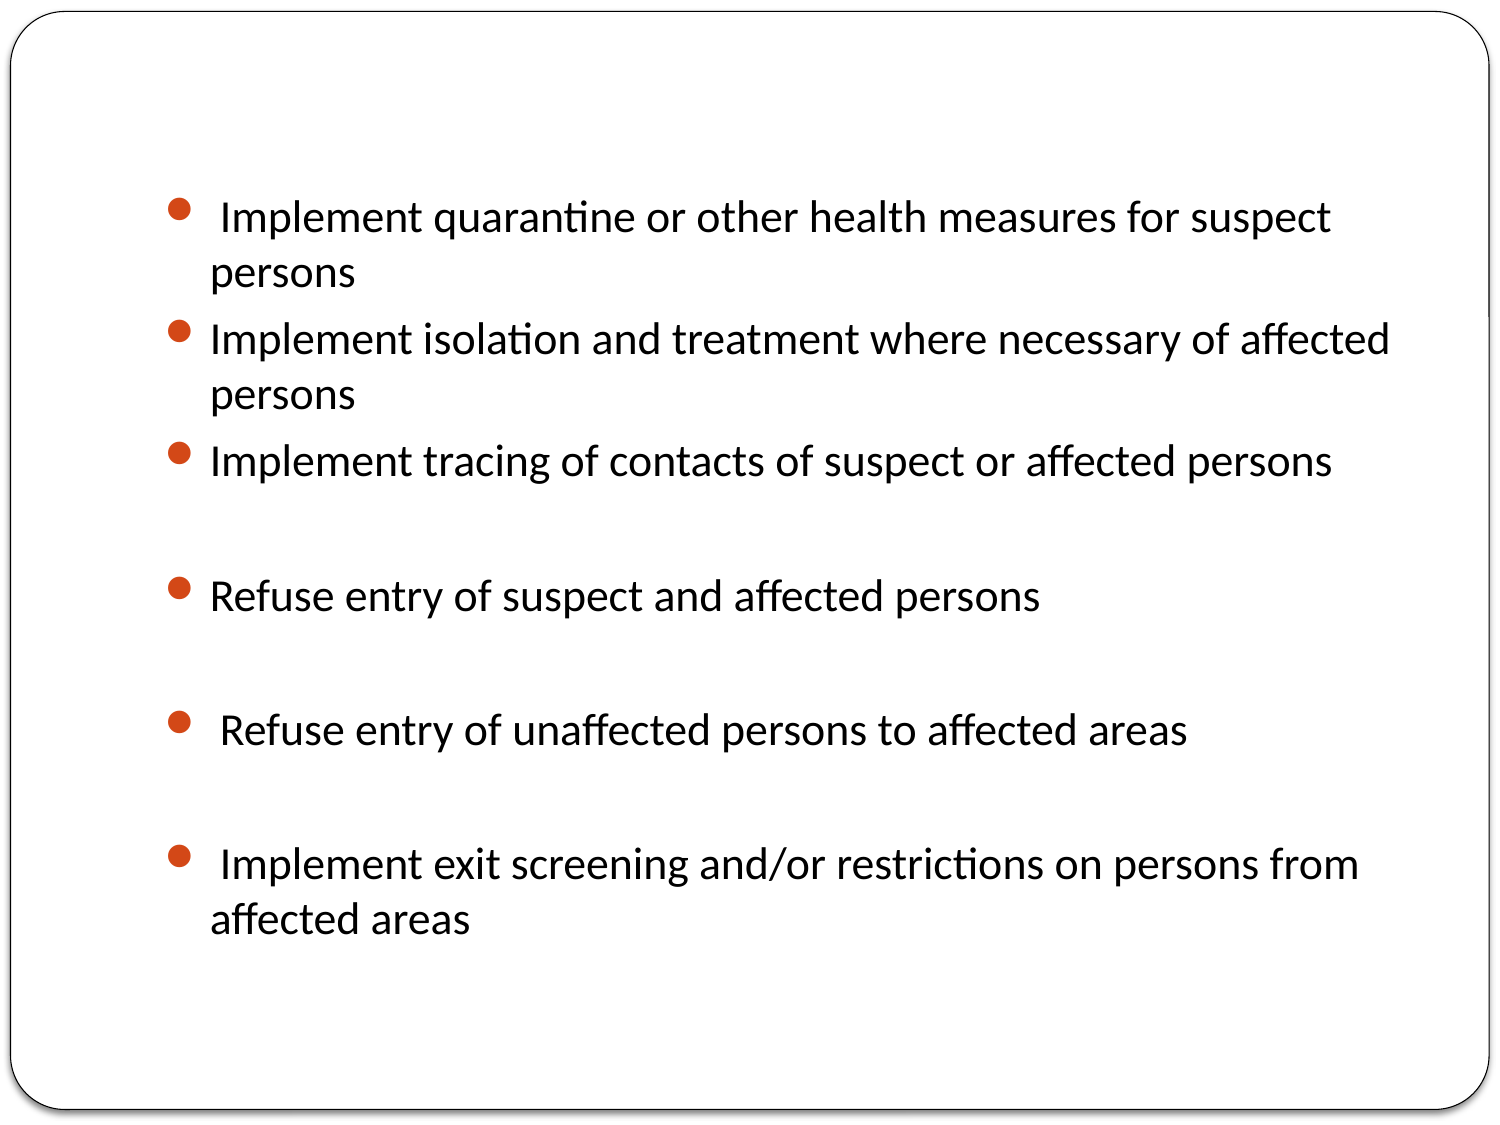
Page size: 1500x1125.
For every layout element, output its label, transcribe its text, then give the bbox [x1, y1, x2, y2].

list Implement quarantine or other health measures for suspect persons Implement isolation and treatment where necessary of affected persons Implement tracing of contacts of suspect or affected persons Refuse entry of suspect and affected persons Refuse entry of unaffected persons to affected areas Implement exit screening and/or restrictions on persons from affected areas [150, 112, 1425, 900]
